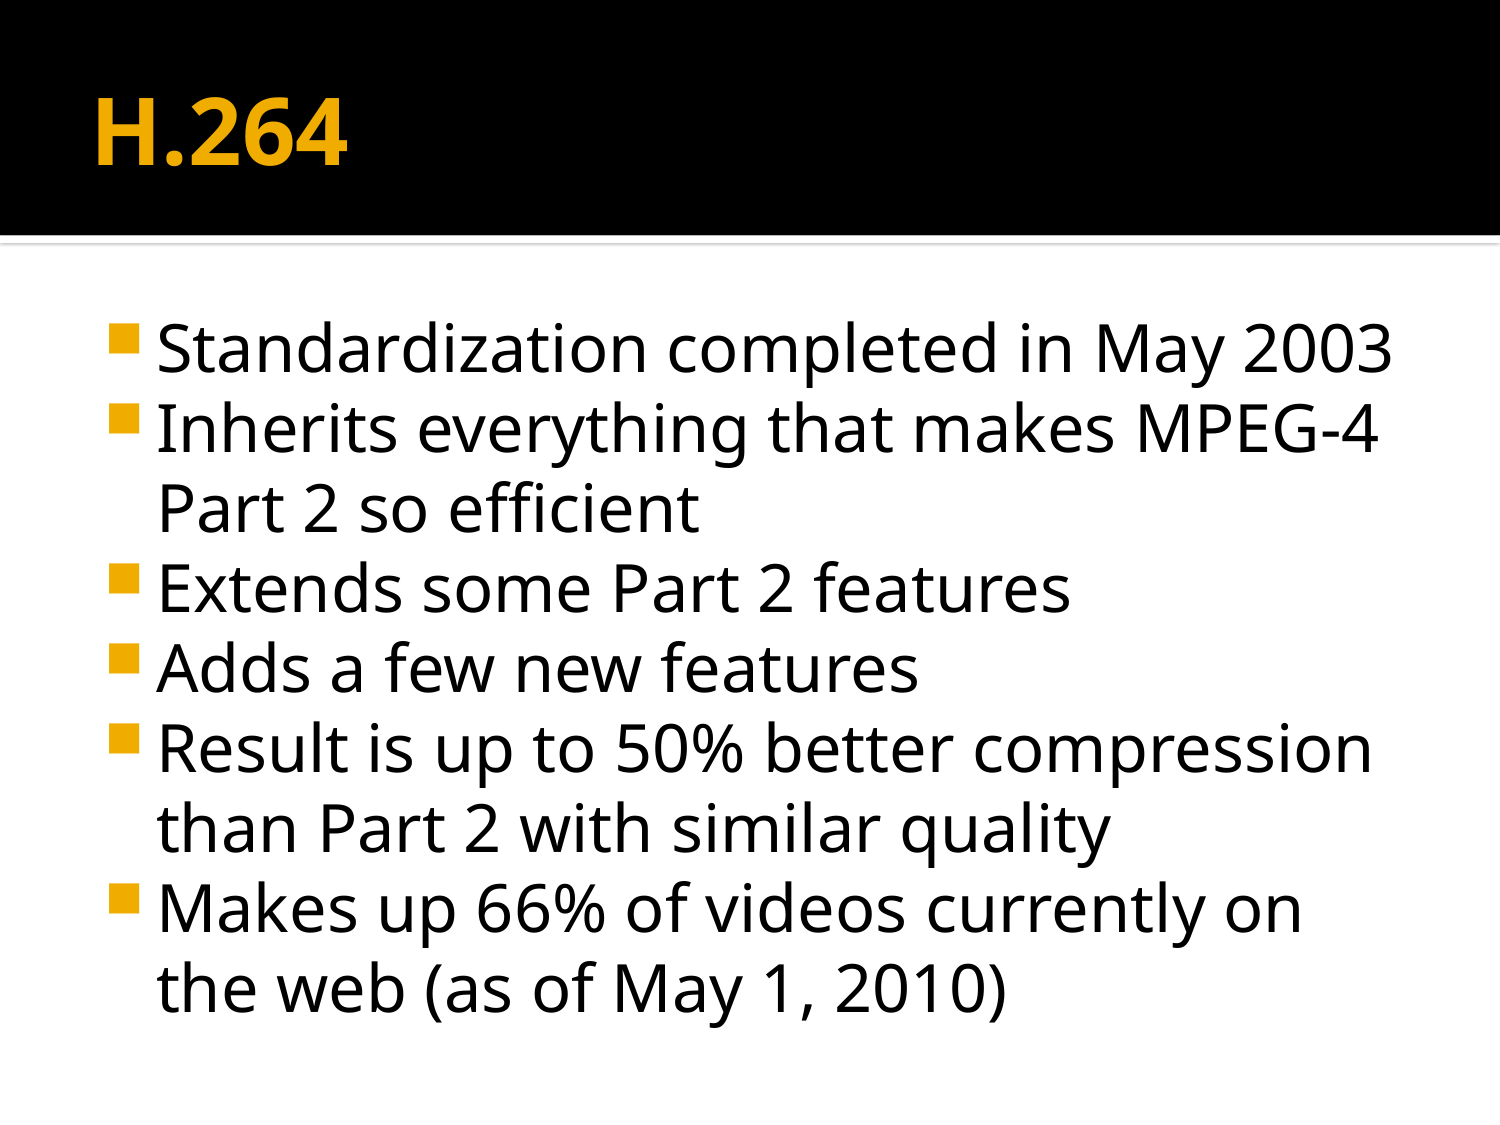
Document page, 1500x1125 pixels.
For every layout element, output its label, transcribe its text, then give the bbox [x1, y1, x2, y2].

title H.264 [75, 25, 1425, 231]
list Standardization completed in May 2003 Inherits everything that makes MPEG-4 Part 2 so efficient Extends some Part 2 features Adds a few new features Result is up to 50% better compression than Part 2 with similar quality Makes up 66% of videos currently on the web (as of May 1, 2010) [75, 291, 1425, 1050]
